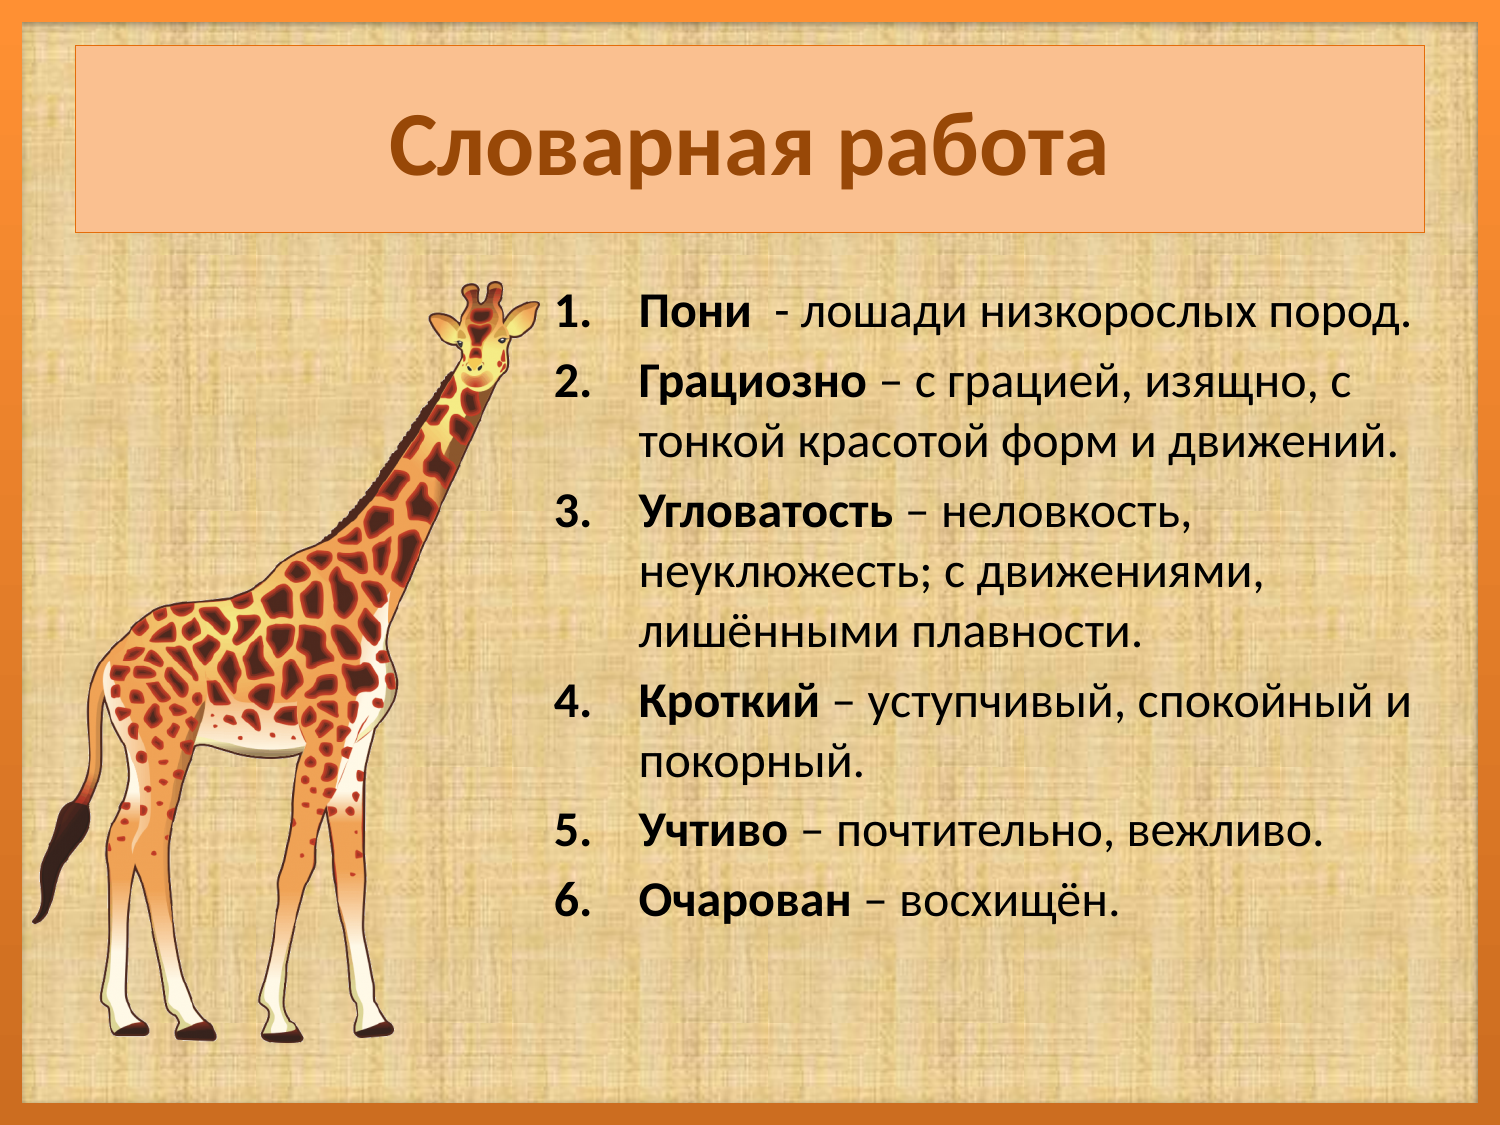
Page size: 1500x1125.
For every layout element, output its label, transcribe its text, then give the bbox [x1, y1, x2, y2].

list Пони - лошади низкорослых пород. Грациозно – с грацией, изящно, с тонкой красотой форм и движений. Угловатость – неловкость, неуклюжесть; с движениями, лишёнными плавности. Кроткий – уступчивый, спокойный и покорный. Учтиво – почтительно, вежливо. Очарован – восхищён. [539, 269, 1430, 1012]
picture [0, 22, 1478, 1103]
title Словарная работа [75, 45, 1425, 233]
